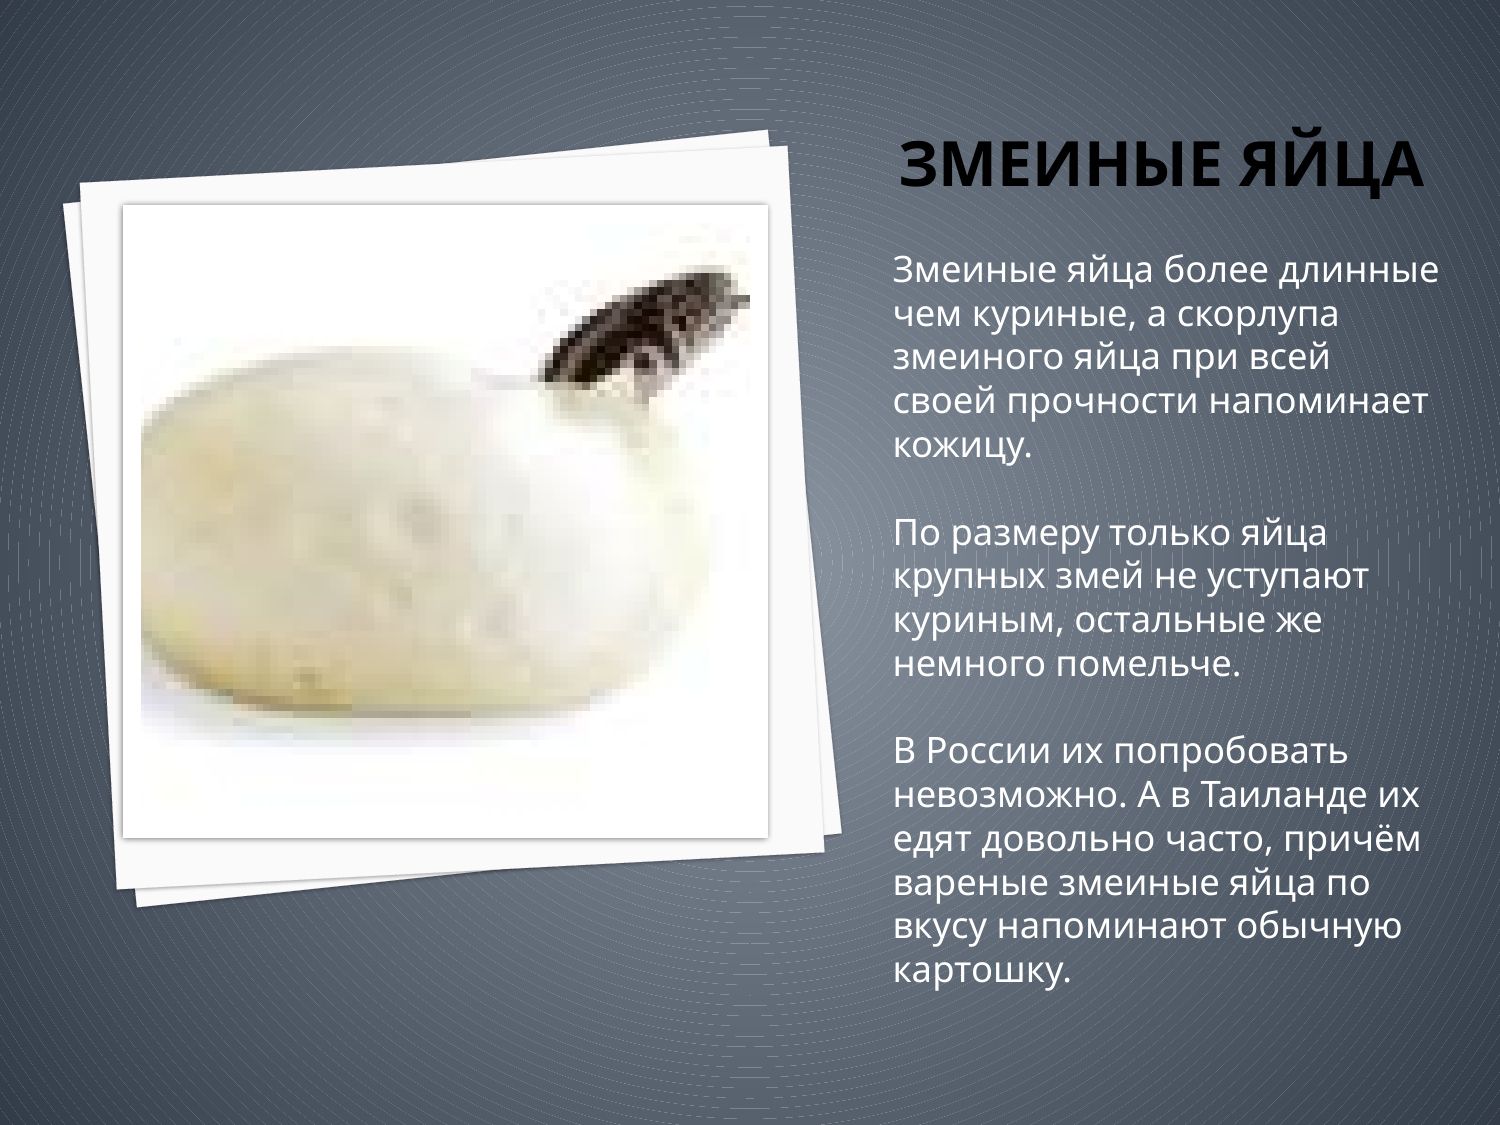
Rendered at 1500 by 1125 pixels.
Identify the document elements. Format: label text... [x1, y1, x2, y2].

title Змеиные яйца [890, 93, 1454, 200]
list Змеиные яйца более длинные чем куриные, а скорлупа змеиного яйца при всей своей прочности напоминает кожицу. По размеру только яйца крупных змей не уступают куриным, остальные же немного помельче. В России их попробовать невозможно. А в Таиланде их едят довольно часто, причём вареные змеиные яйца по вкусу напоминают обычную картошку. [878, 246, 1442, 1043]
picture [140, 222, 751, 821]
